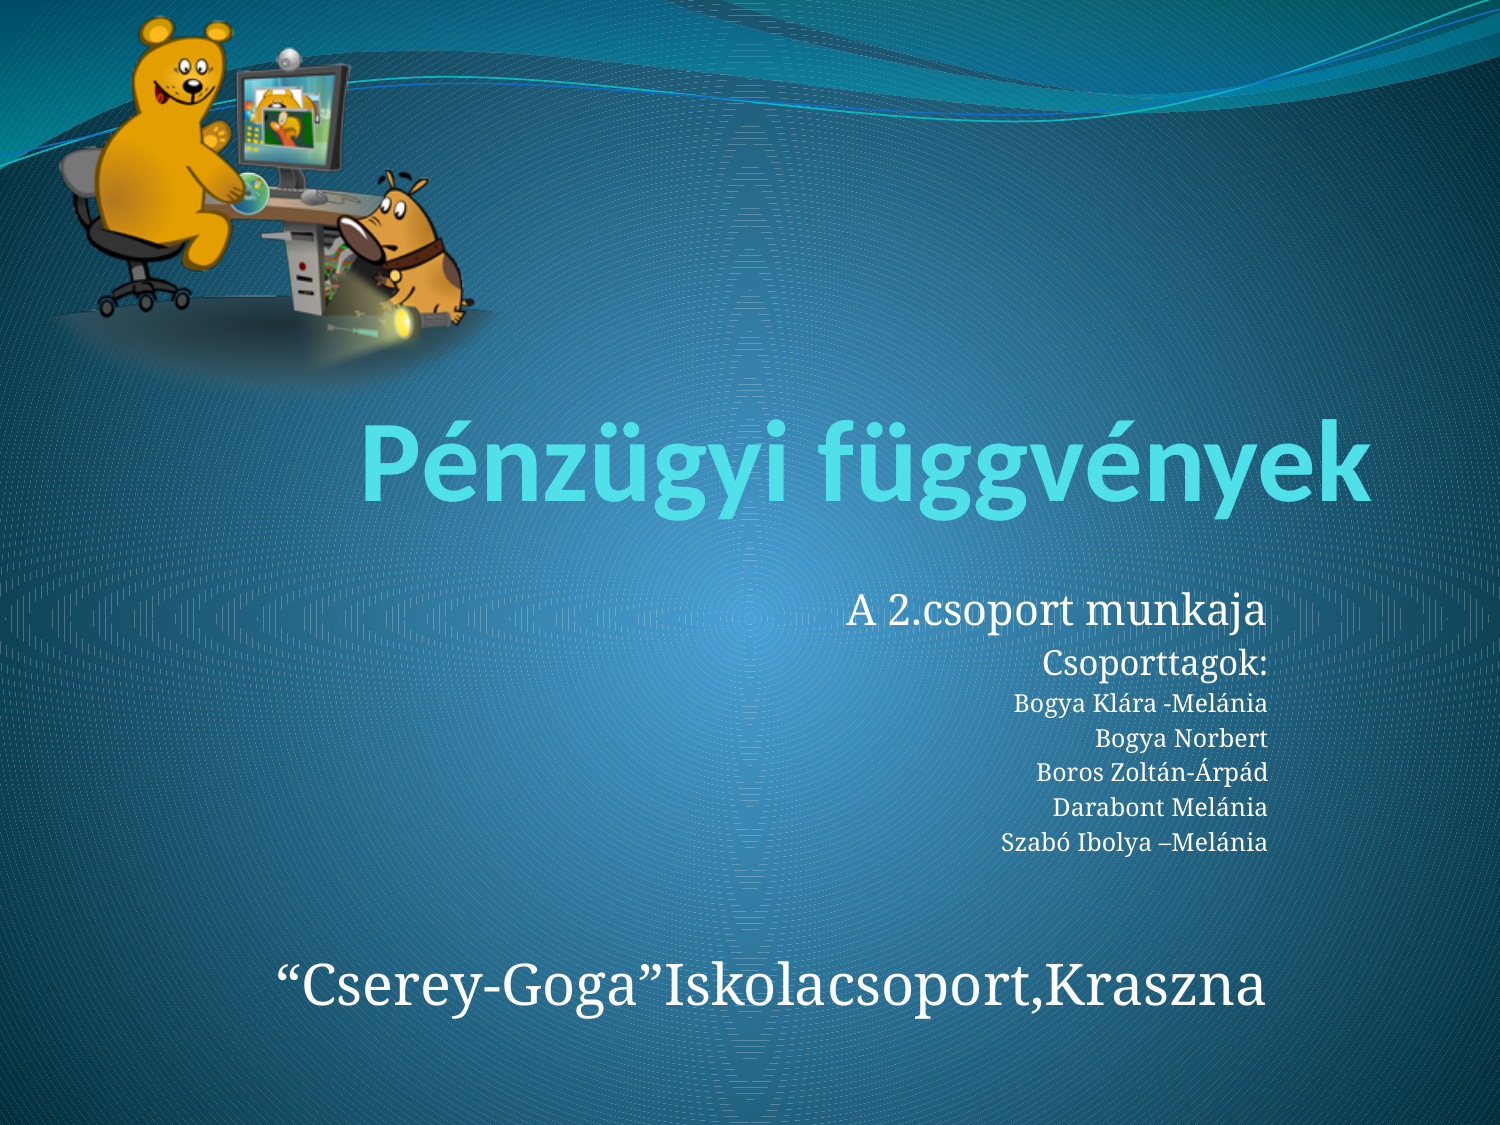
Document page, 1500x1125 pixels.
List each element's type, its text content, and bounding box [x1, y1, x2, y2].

picture [24, 0, 534, 427]
title Pénzügyi függvények [87, 224, 1376, 525]
subtitle A 2.csoport munkaja Csoporttagok: Bogya Klára -Melánia Bogya Norbert Boros Zoltán-Árpád Darabont Melánia Szabó Ibolya –Melánia “Cserey-Goga”Iskolacsoport,Kraszna [262, 575, 1275, 1038]
